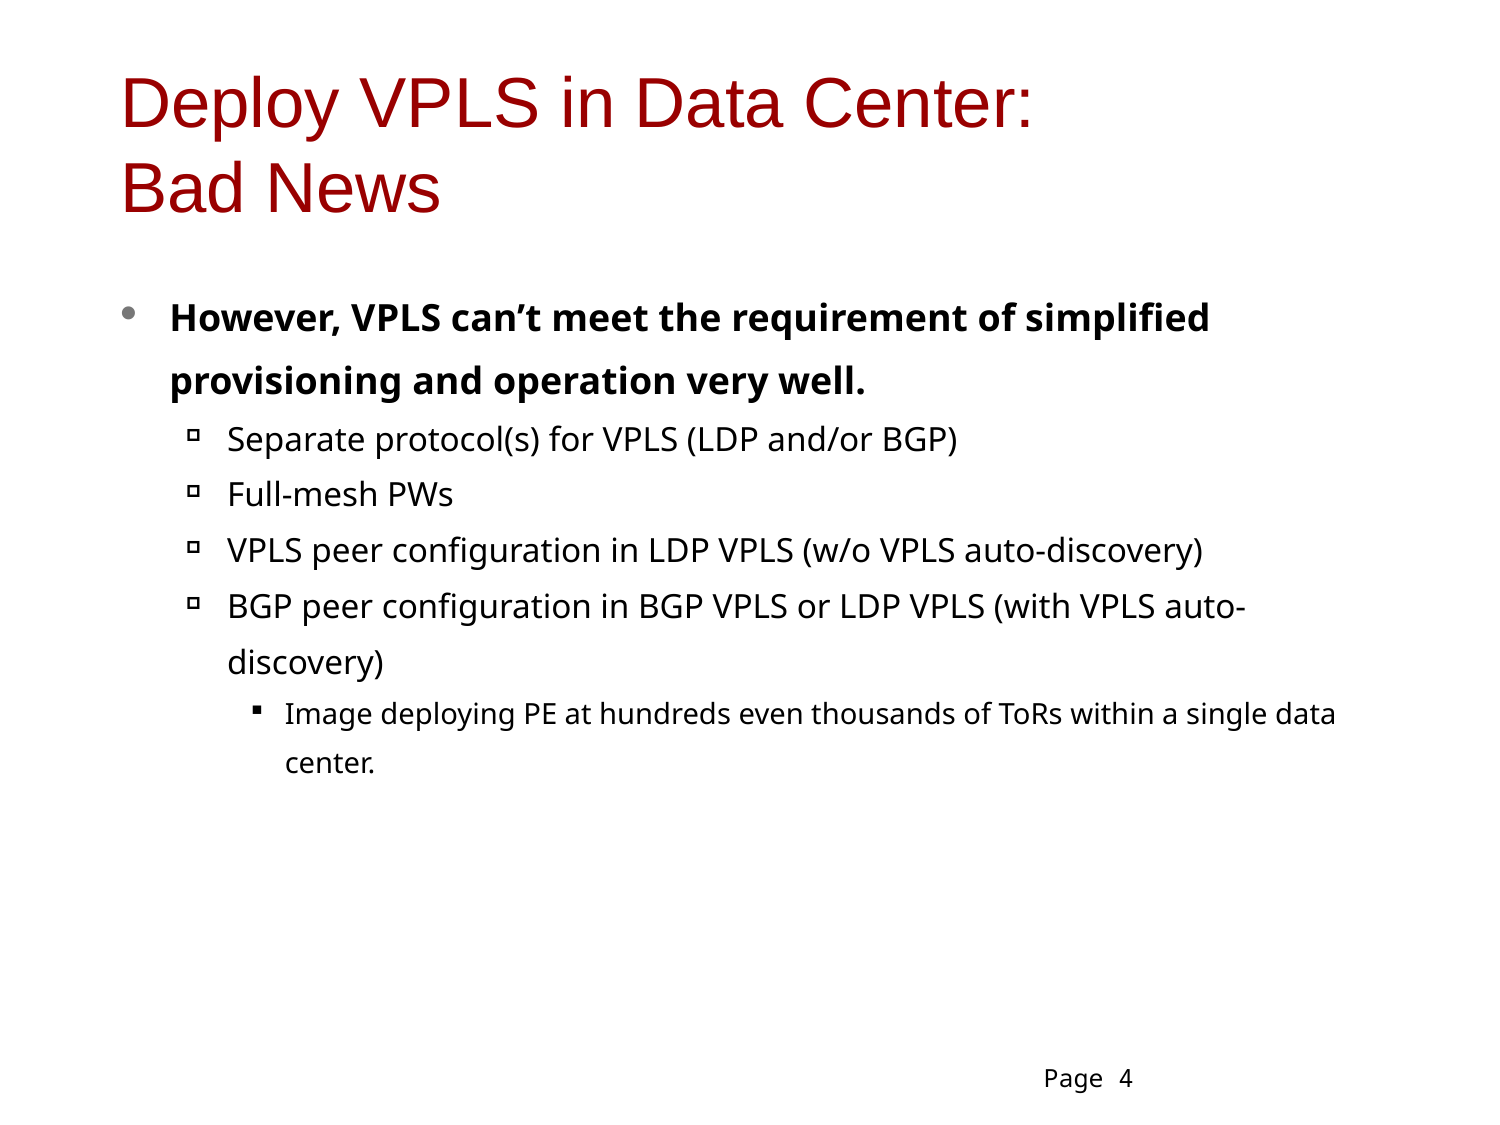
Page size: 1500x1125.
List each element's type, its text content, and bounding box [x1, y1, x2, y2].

list However, VPLS can’t meet the requirement of simplified provisioning and operation very well. Separate protocol(s) for VPLS (LDP and/or BGP) Full-mesh PWs VPLS peer configuration in LDP VPLS (w/o VPLS auto-discovery) BGP peer configuration in BGP VPLS or LDP VPLS (with VPLS auto-discovery) Image deploying PE at hundreds even thousands of ToRs within a single data center. [106, 269, 1409, 764]
title Deploy VPLS in Data Center: Bad News [106, 70, 1378, 214]
slide_number Page 4 [1043, 1064, 1388, 1125]
